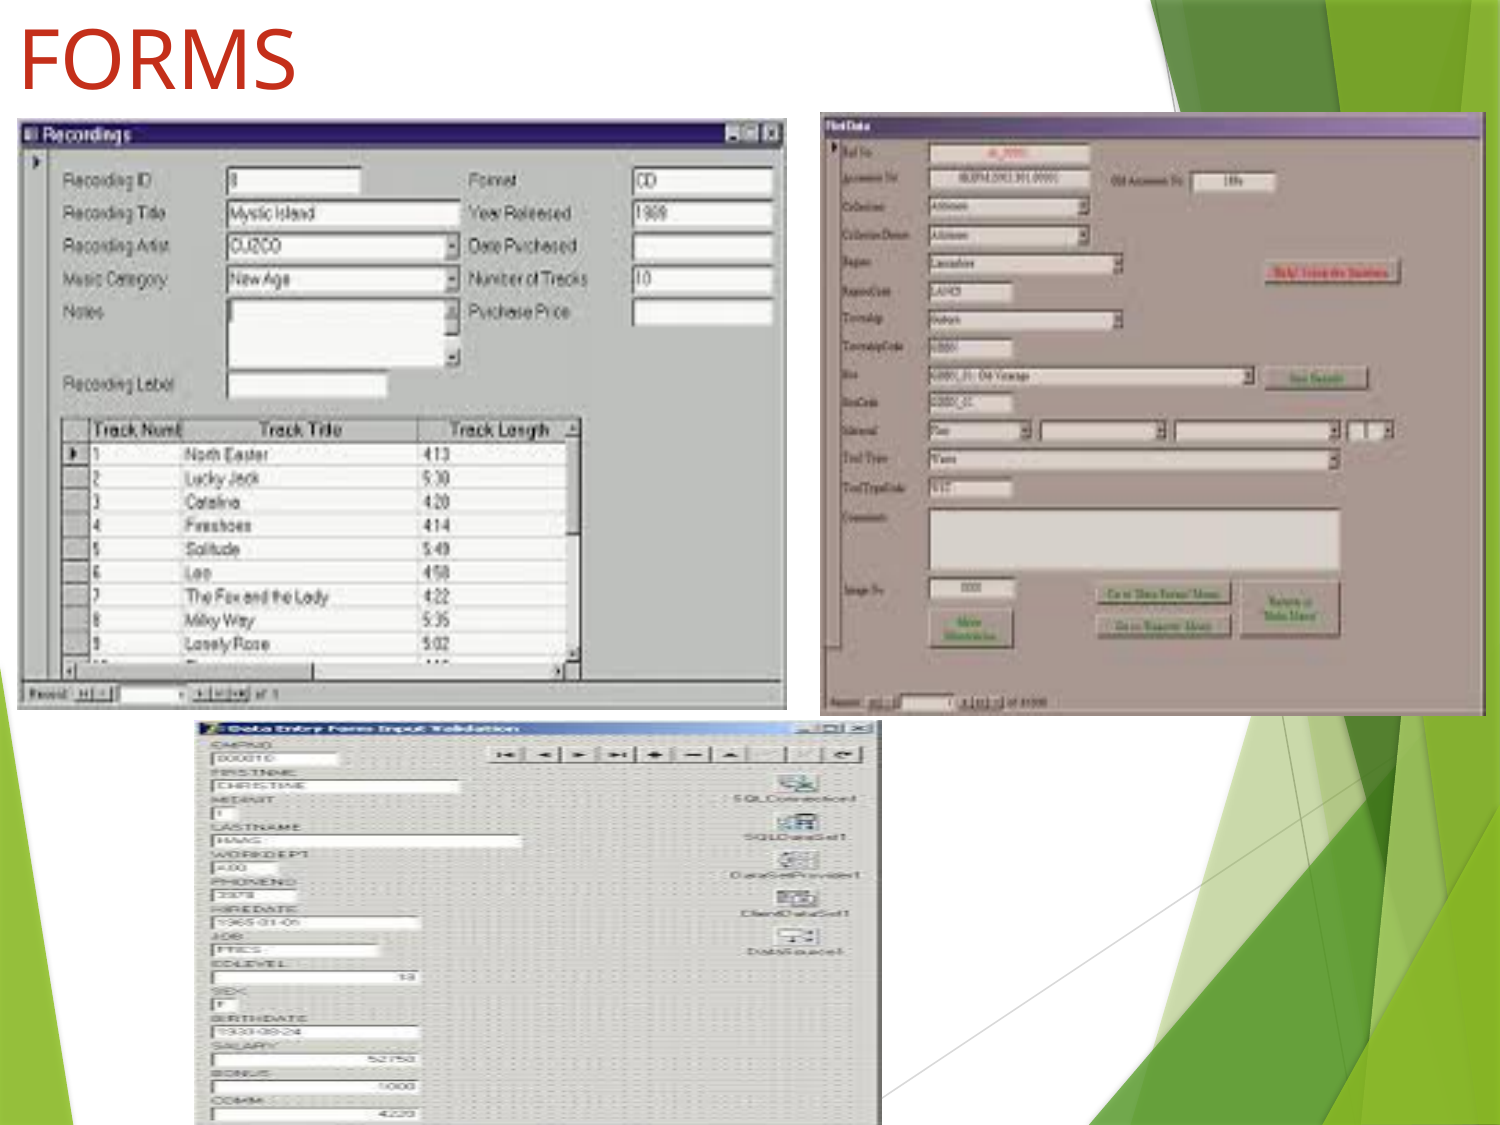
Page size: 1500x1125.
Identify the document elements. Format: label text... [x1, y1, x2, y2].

text_box FORMS [2, 0, 314, 114]
picture [820, 112, 1487, 717]
picture [194, 719, 882, 1125]
picture [17, 118, 788, 711]
